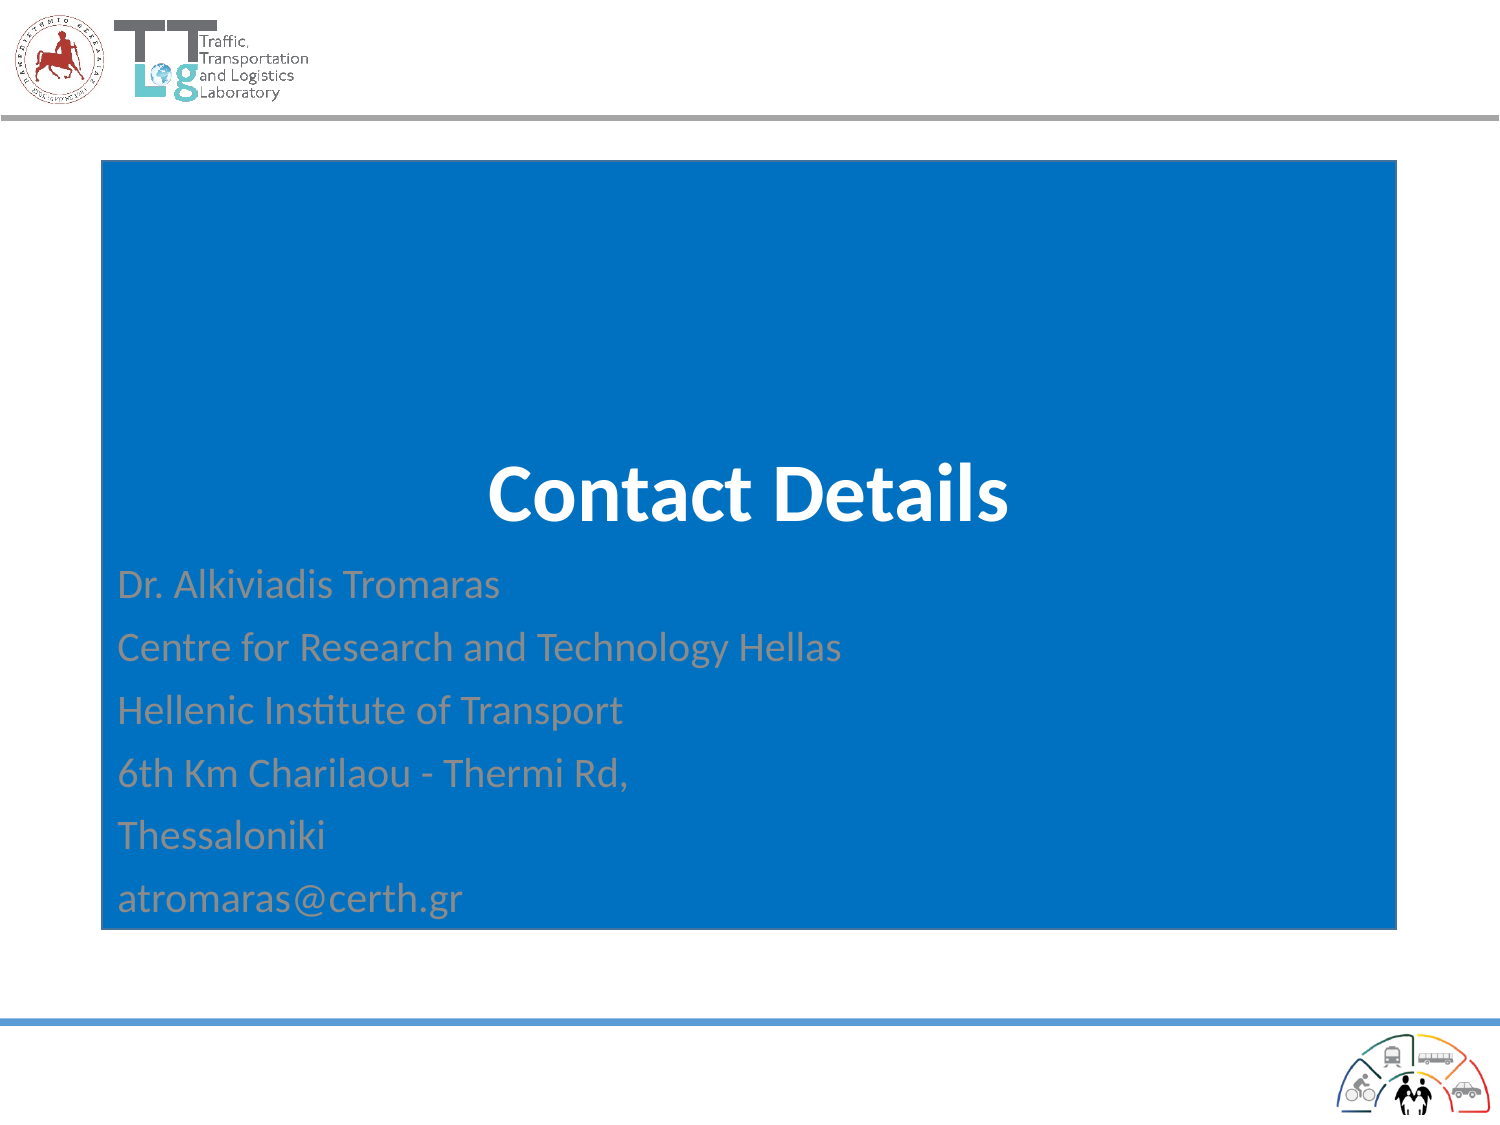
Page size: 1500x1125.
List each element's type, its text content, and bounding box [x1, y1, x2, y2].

picture [13, 13, 106, 106]
picture [1325, 1029, 1500, 1125]
picture [114, 20, 309, 102]
list Dr. Alkiviadis Tromaras Centre for Research and Technology Hellas Hellenic Institute of Transport 6th Km Charilaou - Thermi Rd, Thessaloniki atromaras@certh.gr [102, 555, 1397, 930]
